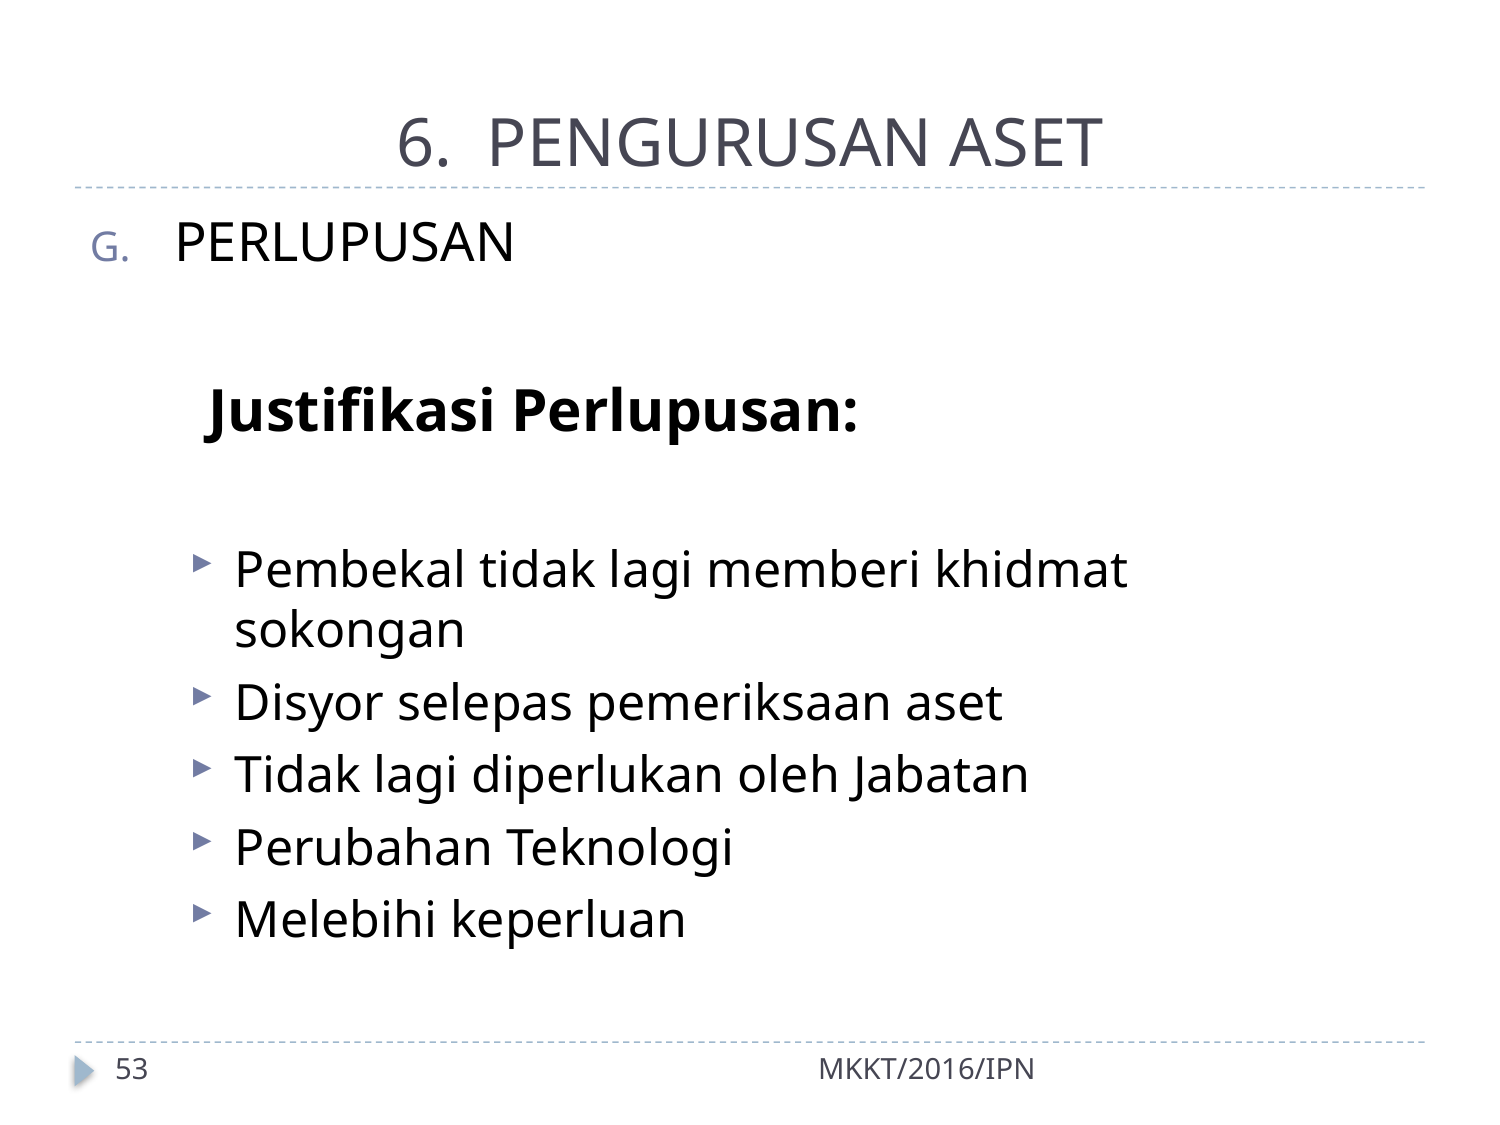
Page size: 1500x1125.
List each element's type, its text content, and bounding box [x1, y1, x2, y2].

text_box Justifikasi Perlupusan: Pembekal tidak lagi memberi khidmat sokongan Disyor selepas pemeriksaan aset Tidak lagi diperlukan oleh Jabatan Perubahan Teknologi Melebihi keperluan [174, 283, 1325, 963]
title 6. PENGURUSAN ASET [75, 24, 1425, 188]
slide_number 53 [100, 1042, 426, 1103]
list PERLUPUSAN [75, 200, 1425, 325]
footer MKKT/2016/IPN [475, 1042, 1051, 1103]
